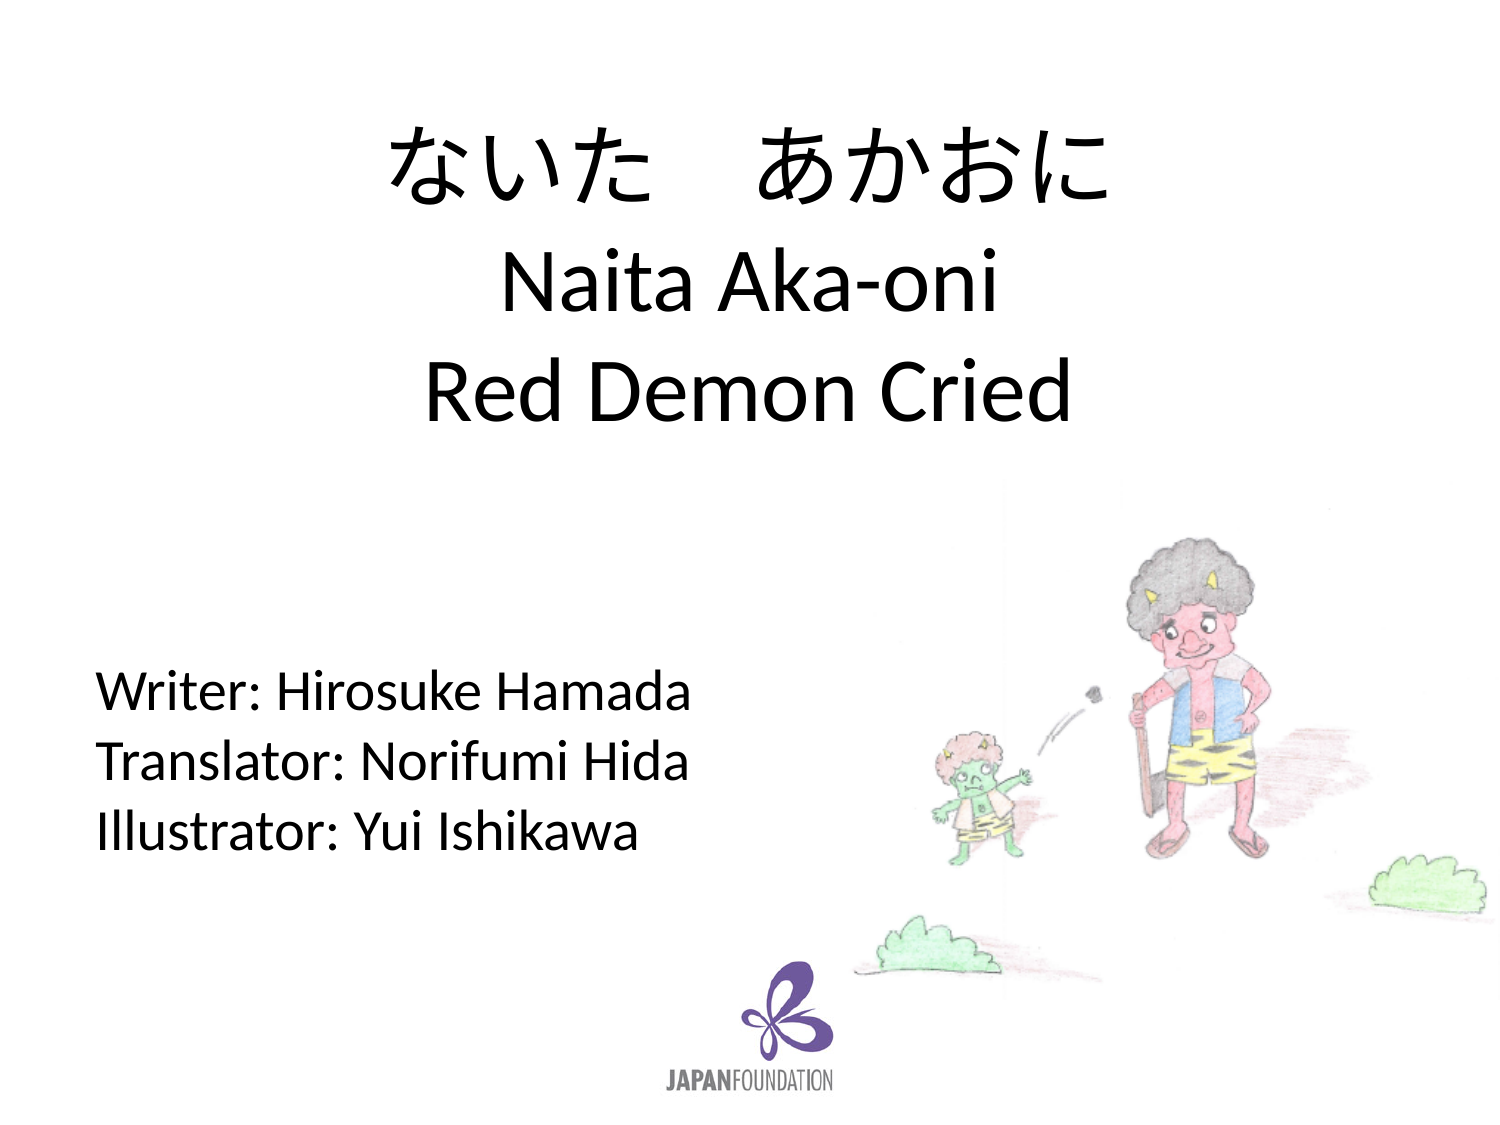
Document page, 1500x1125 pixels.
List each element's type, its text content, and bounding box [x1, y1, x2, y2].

text_box Writer: Hirosuke Hamada Translator: Norifumi Hida Illustrator: Yui Ishikawa [80, 645, 708, 870]
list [819, 479, 1500, 1000]
picture [659, 952, 841, 1101]
title ないた あかおに Naita Aka-oni Red Demon Cried [75, 45, 1425, 504]
